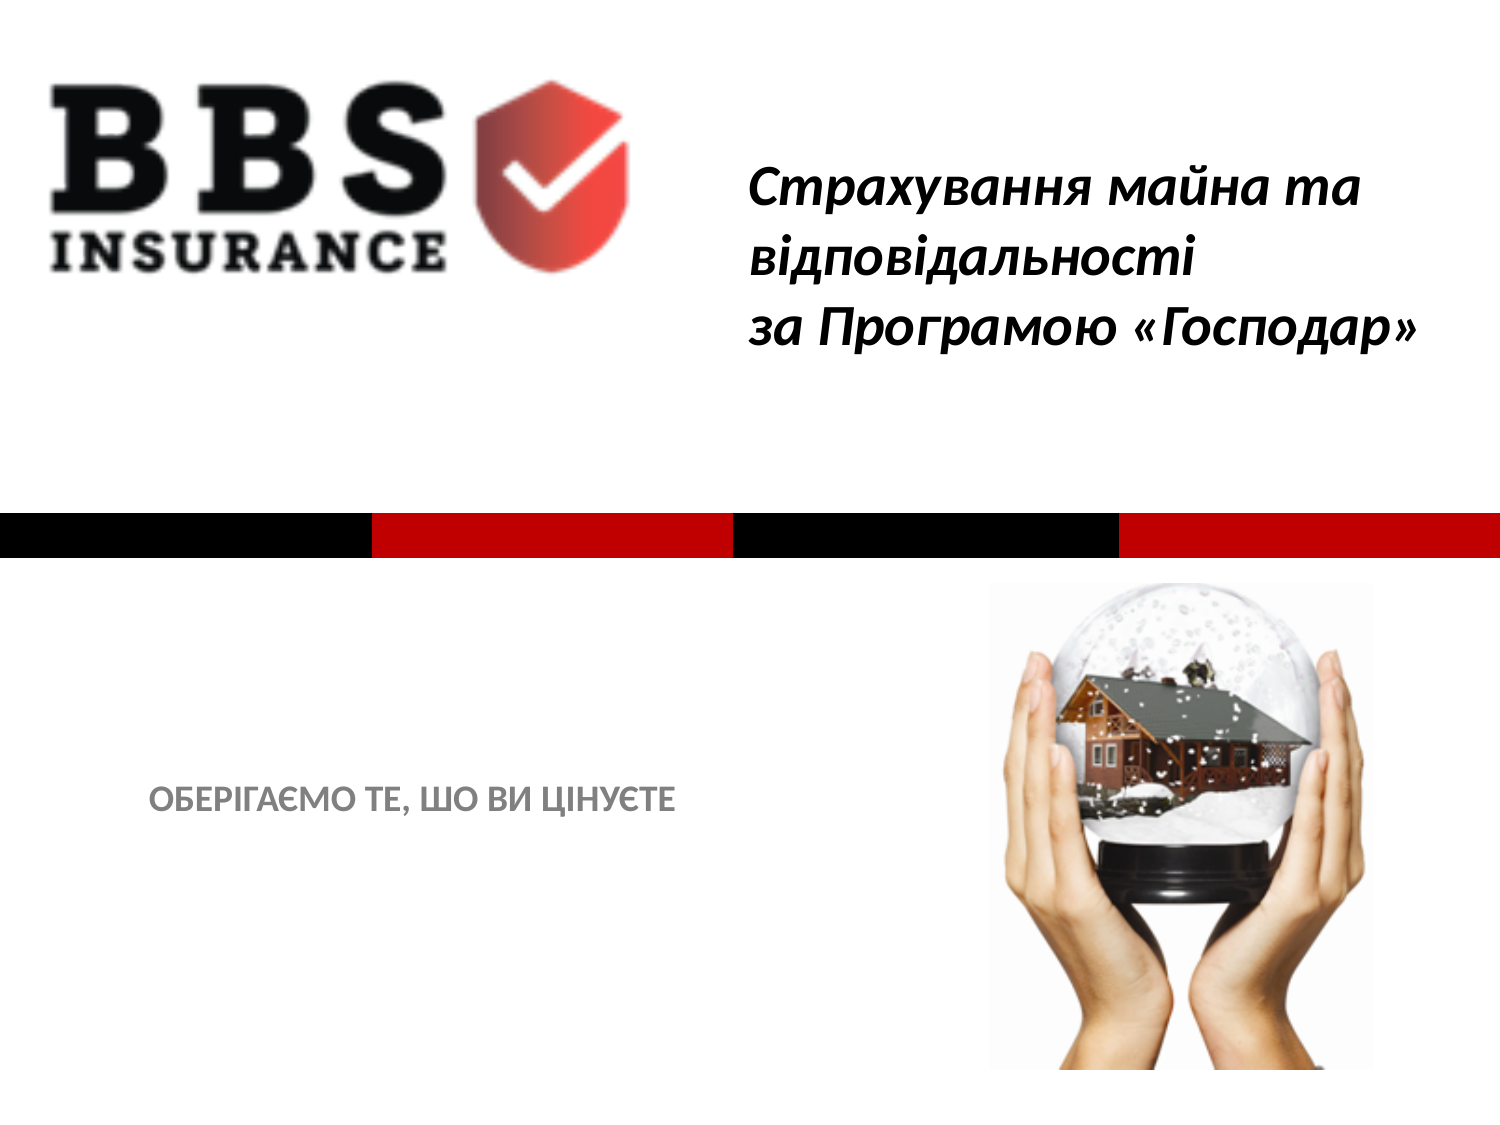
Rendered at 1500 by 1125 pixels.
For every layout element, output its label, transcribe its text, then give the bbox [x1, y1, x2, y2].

text_box [1119, 513, 1500, 558]
text_box Страхування майна та відповідальності за Програмою «Господар» [733, 139, 1445, 365]
text_box [372, 513, 733, 558]
text_box ОБЕРІГАЄМО ТЕ, ШО ВИ ЦІНУЄТЕ [134, 766, 692, 826]
text_box [0, 513, 372, 558]
text_box [733, 513, 1119, 558]
picture [35, 67, 642, 289]
picture [989, 583, 1373, 1070]
